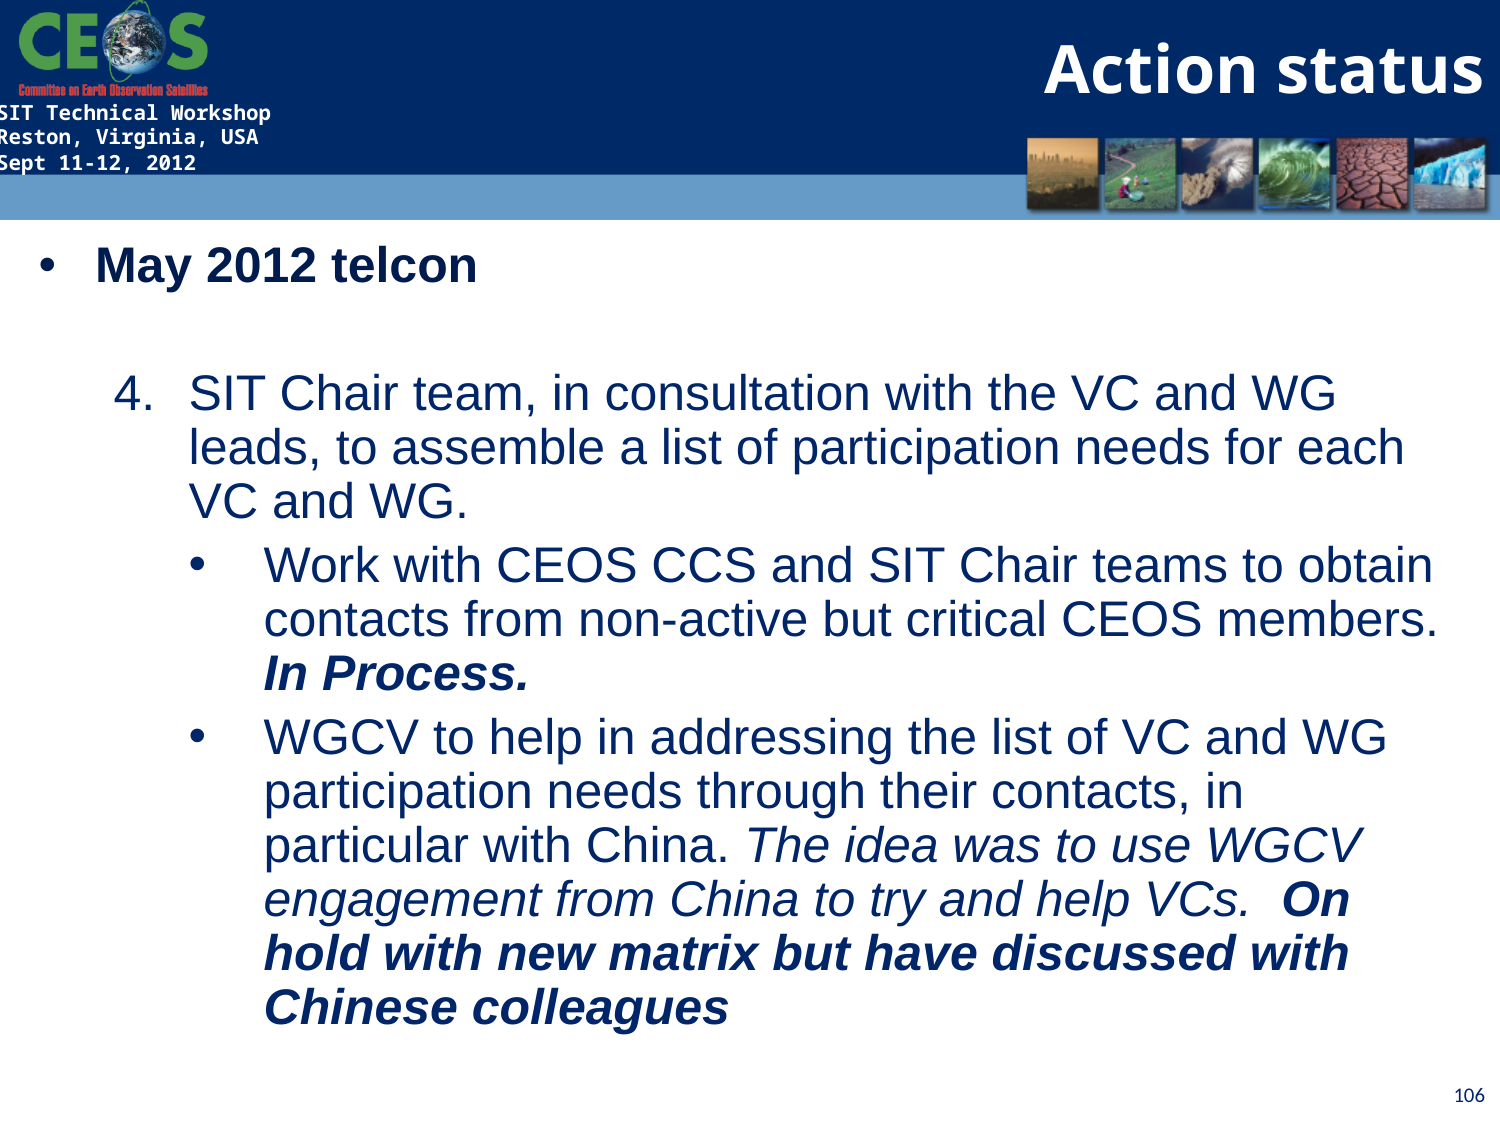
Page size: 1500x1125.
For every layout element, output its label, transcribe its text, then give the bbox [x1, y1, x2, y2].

title Action status [226, 16, 1500, 117]
picture [0, 0, 1500, 220]
slide_number 106 [1187, 1073, 1500, 1125]
text_box May 2012 telcon SIT Chair team, in consultation with the VC and WG leads, to assemble a list of participation needs for each VC and WG. Work with CEOS CCS and SIT Chair teams to obtain contacts from non-active but critical CEOS members. In Process. WGCV to help in addressing the list of VC and WG participation needs through their contacts, in particular with China. The idea was to use WGCV engagement from China to try and help VCs. On hold with new matrix but have discussed with Chinese colleagues [24, 232, 1473, 1074]
